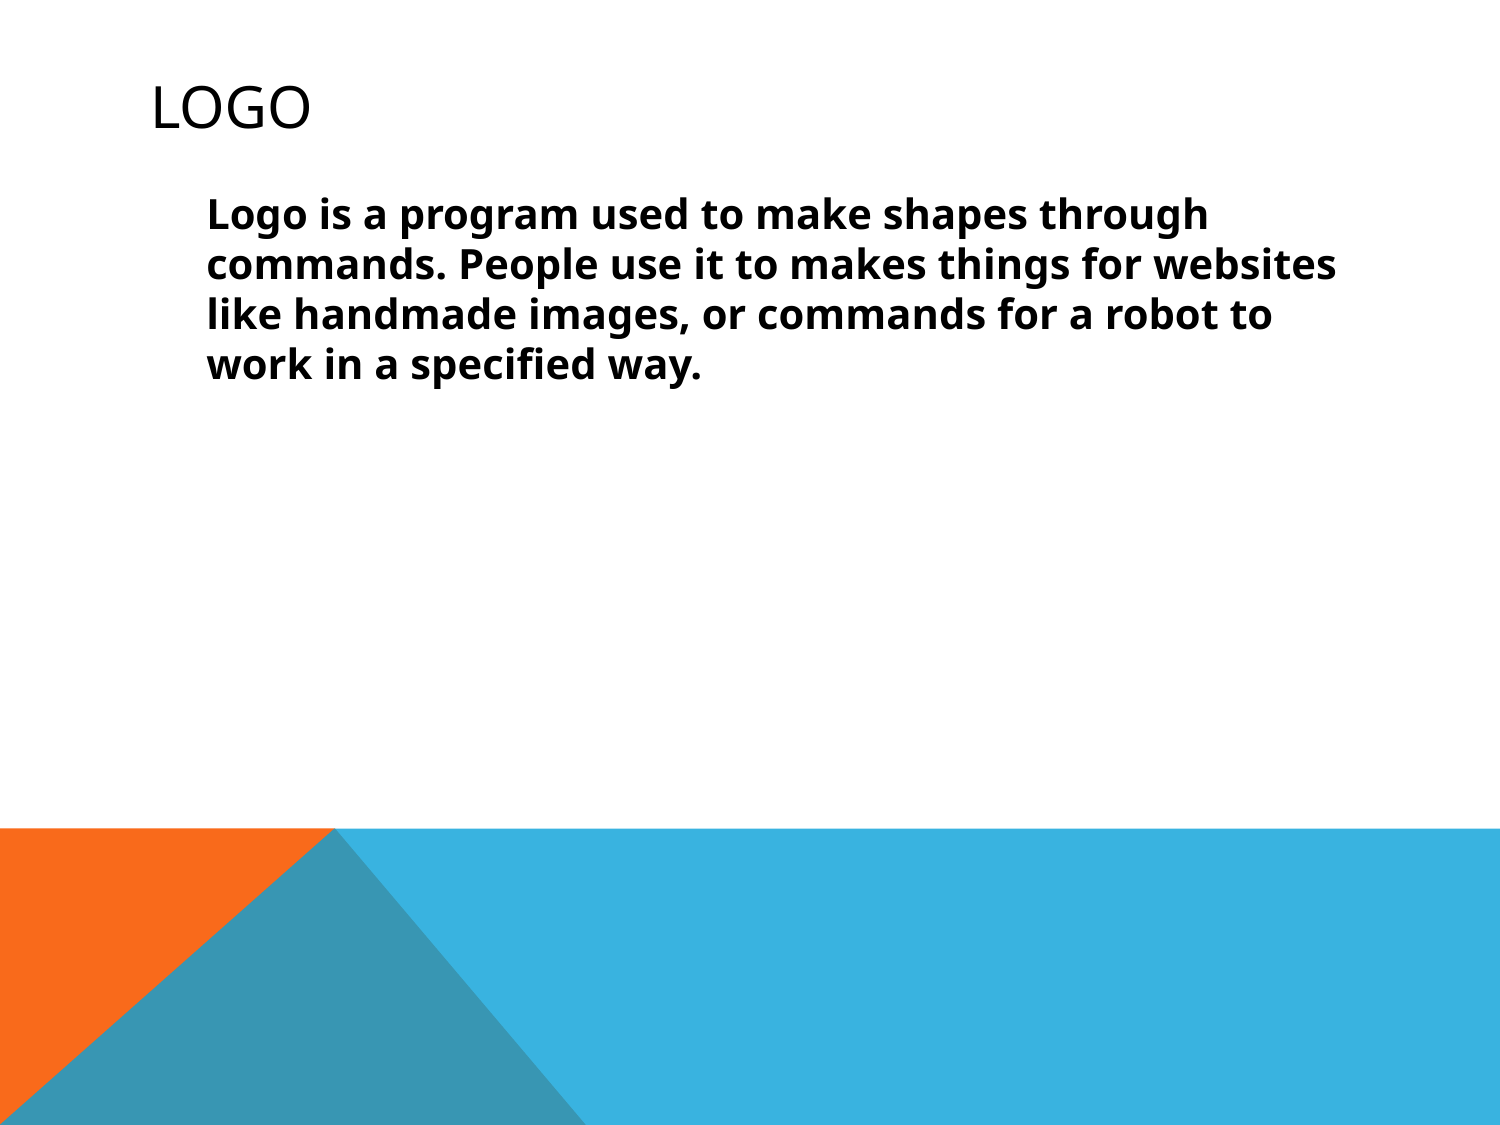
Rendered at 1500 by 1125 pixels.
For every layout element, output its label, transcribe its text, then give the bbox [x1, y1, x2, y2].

list Logo is a program used to make shapes through commands. People use it to makes things for websites like handmade images, or commands for a robot to work in a specified way. [135, 180, 1369, 768]
title LOGO [135, 60, 1369, 150]
